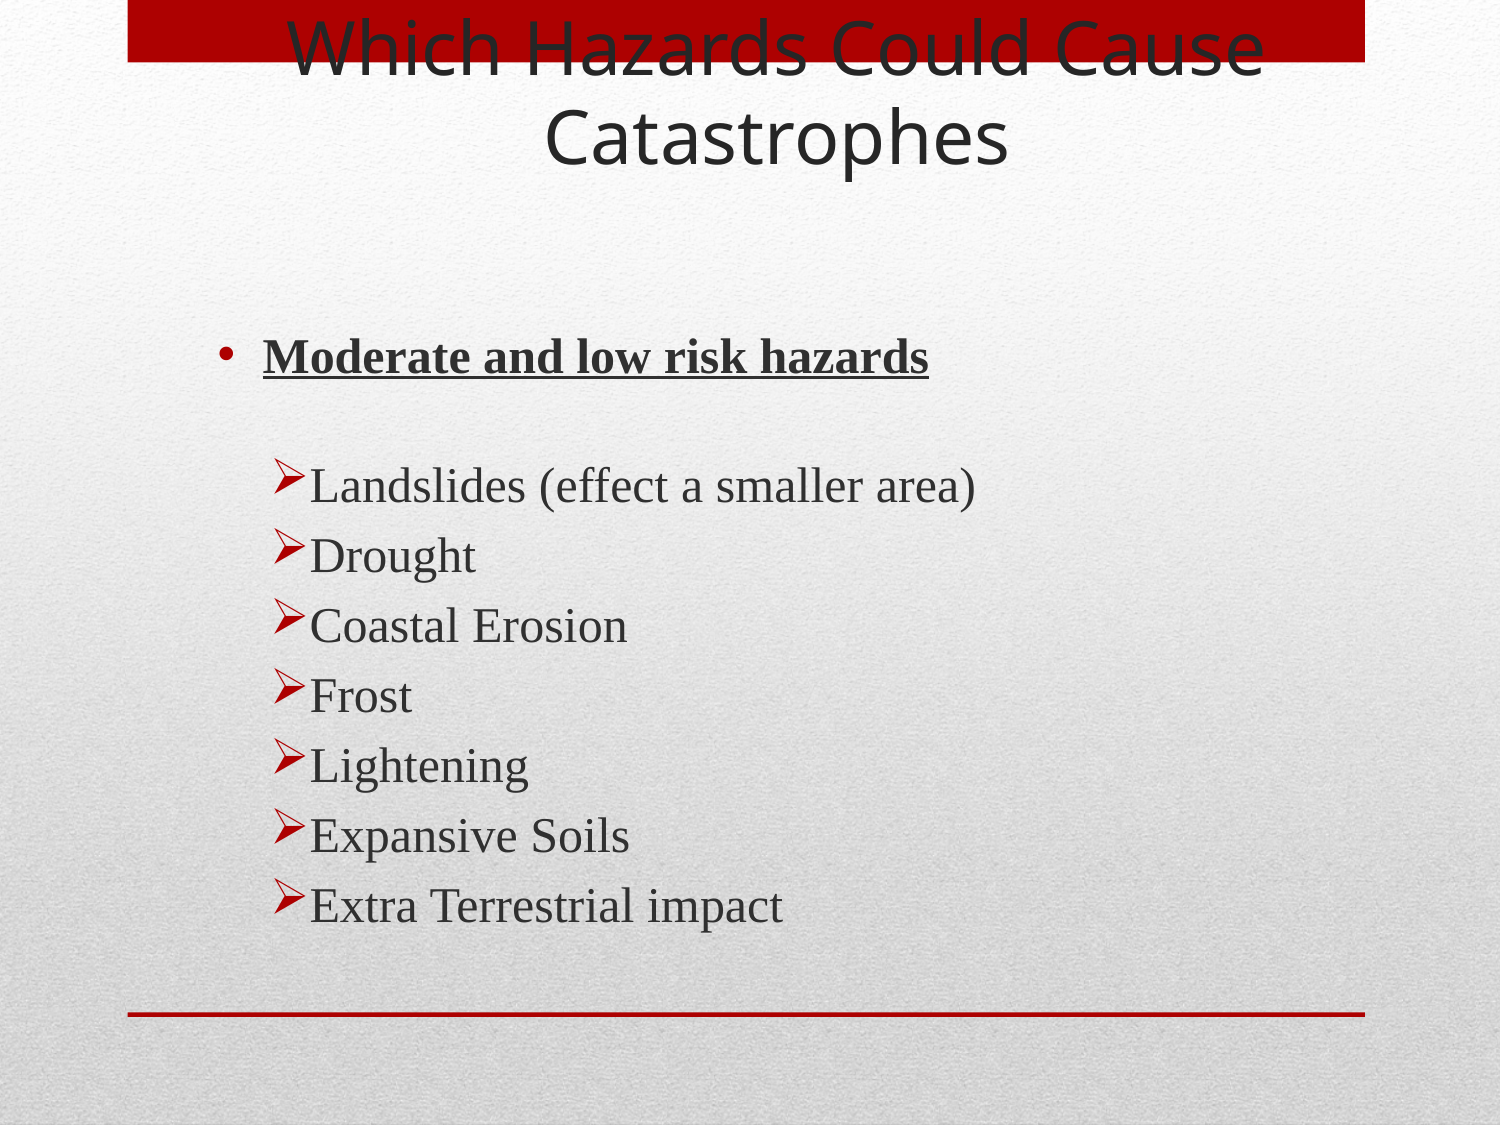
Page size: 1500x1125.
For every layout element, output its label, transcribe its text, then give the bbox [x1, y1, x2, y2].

title Which Hazards Could Cause Catastrophes [58, 0, 1496, 188]
list Moderate and low risk hazards Landslides (effect a smaller area) Drought Coastal Erosion Frost Lightening Expansive Soils Extra Terrestrial impact [150, 224, 1350, 1031]
